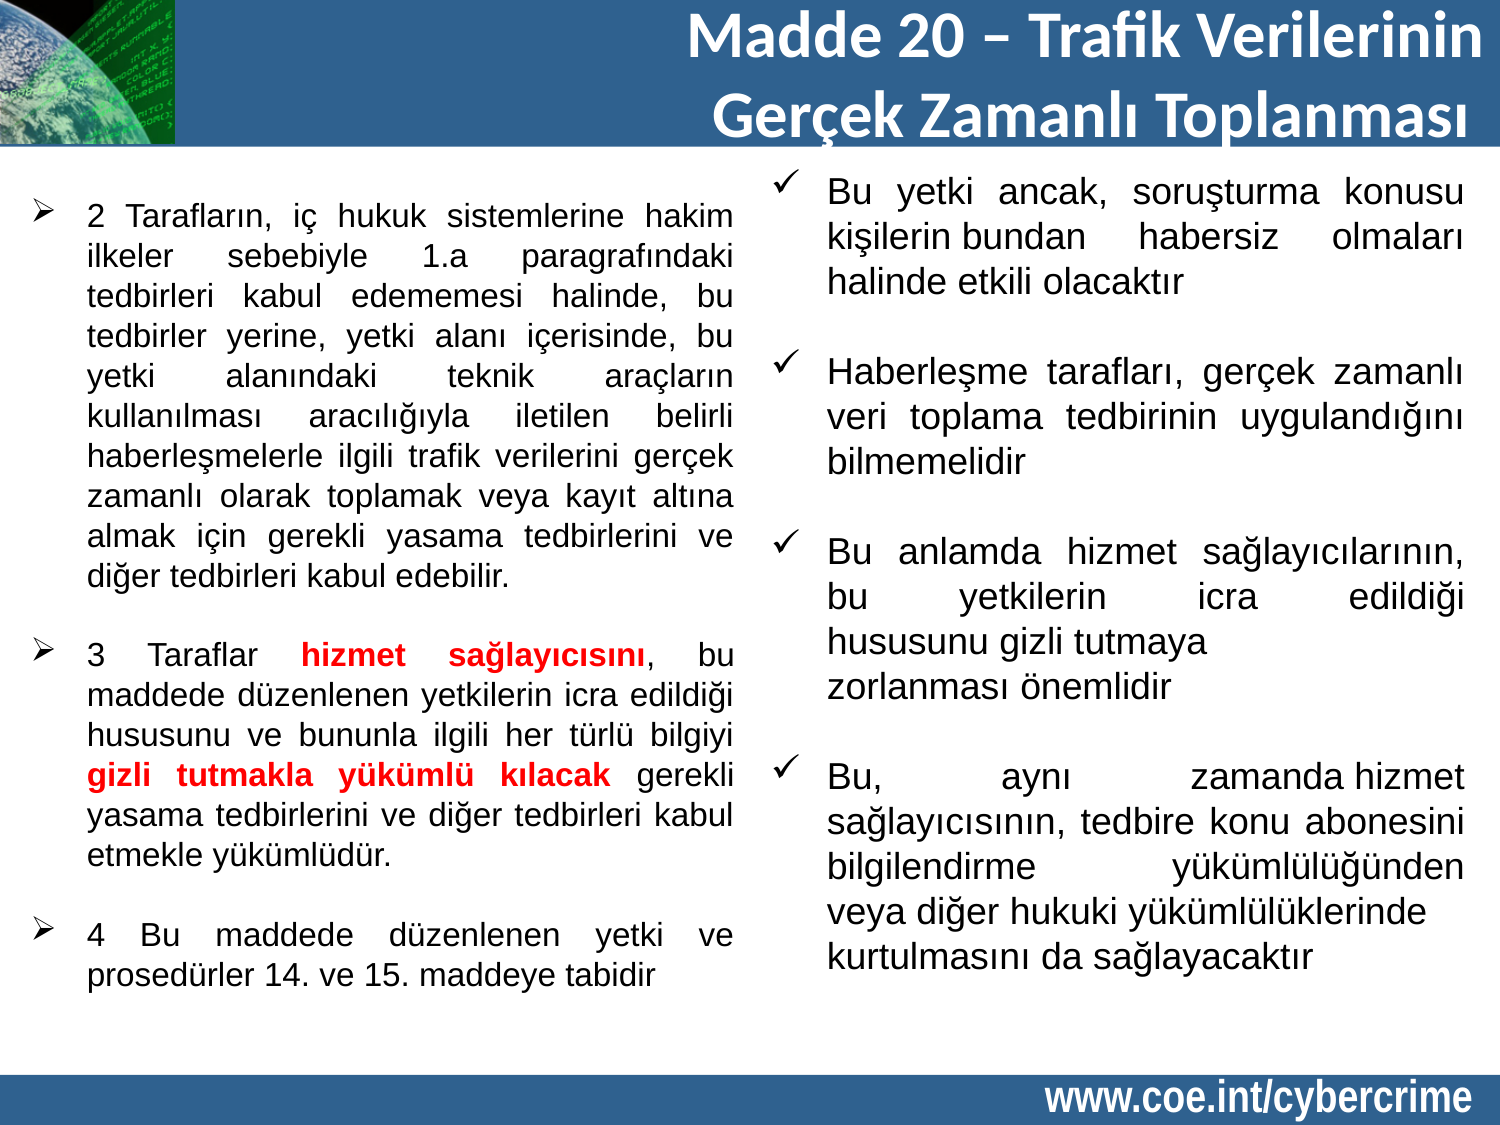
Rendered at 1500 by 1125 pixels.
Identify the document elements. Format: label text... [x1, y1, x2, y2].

picture [0, 0, 175, 144]
text_box [0, 1073, 1030, 1125]
text_box 2 Tarafların, iç hukuk sistemlerine hakim ilkeler sebebiyle 1.a paragrafındaki tedbirleri kabul edememesi halinde, bu tedbirler yerine, yetki alanı içerisinde, bu yetki alanındaki teknik araçların kullanılması aracılığıyla iletilen belirli haberleşmelerle ilgili trafik verilerini gerçek zamanlı olarak toplamak veya kayıt altına almak için gerekli yasama tedbirlerini ve diğer tedbirleri kabul edebilir. 3 Taraflar hizmet sağlayıcısını, bu maddede düzenlenen yetkilerin icra edildiği hususunu ve bununla ilgili her türlü bilgiyi gizli tutmakla yükümlü kılacak gerekli yasama tedbirlerini ve diğer tedbirleri kabul etmekle yükümlüdür. 4 Bu maddede düzenlenen yetki ve prosedürler 14. ve 15. maddeye tabidir [15, 186, 750, 1041]
text_box Bu yetki ancak, soruşturma konusu kişilerin bundan habersiz olmaları halinde etkili olacaktır Haberleşme tarafları, gerçek zamanlı veri toplama tedbirinin uygulandığını bilmemelidir Bu anlamda hizmet sağlayıcılarının, bu yetkilerin icra edildiği hususunu gizli tutmaya zorlanması önemlidir Bu, aynı zamanda hizmet sağlayıcısının, tedbire konu abonesini bilgilendirme yükümlülüğünden veya diğer hukuki yükümlülüklerinde kurtulmasını da sağlayacaktır [755, 159, 1480, 985]
text_box www.coe.int/cybercrime [1030, 1059, 1500, 1125]
text_box Madde 20 – Trafik Verilerinin Gerçek Zamanlı Toplanması [177, 0, 1500, 149]
